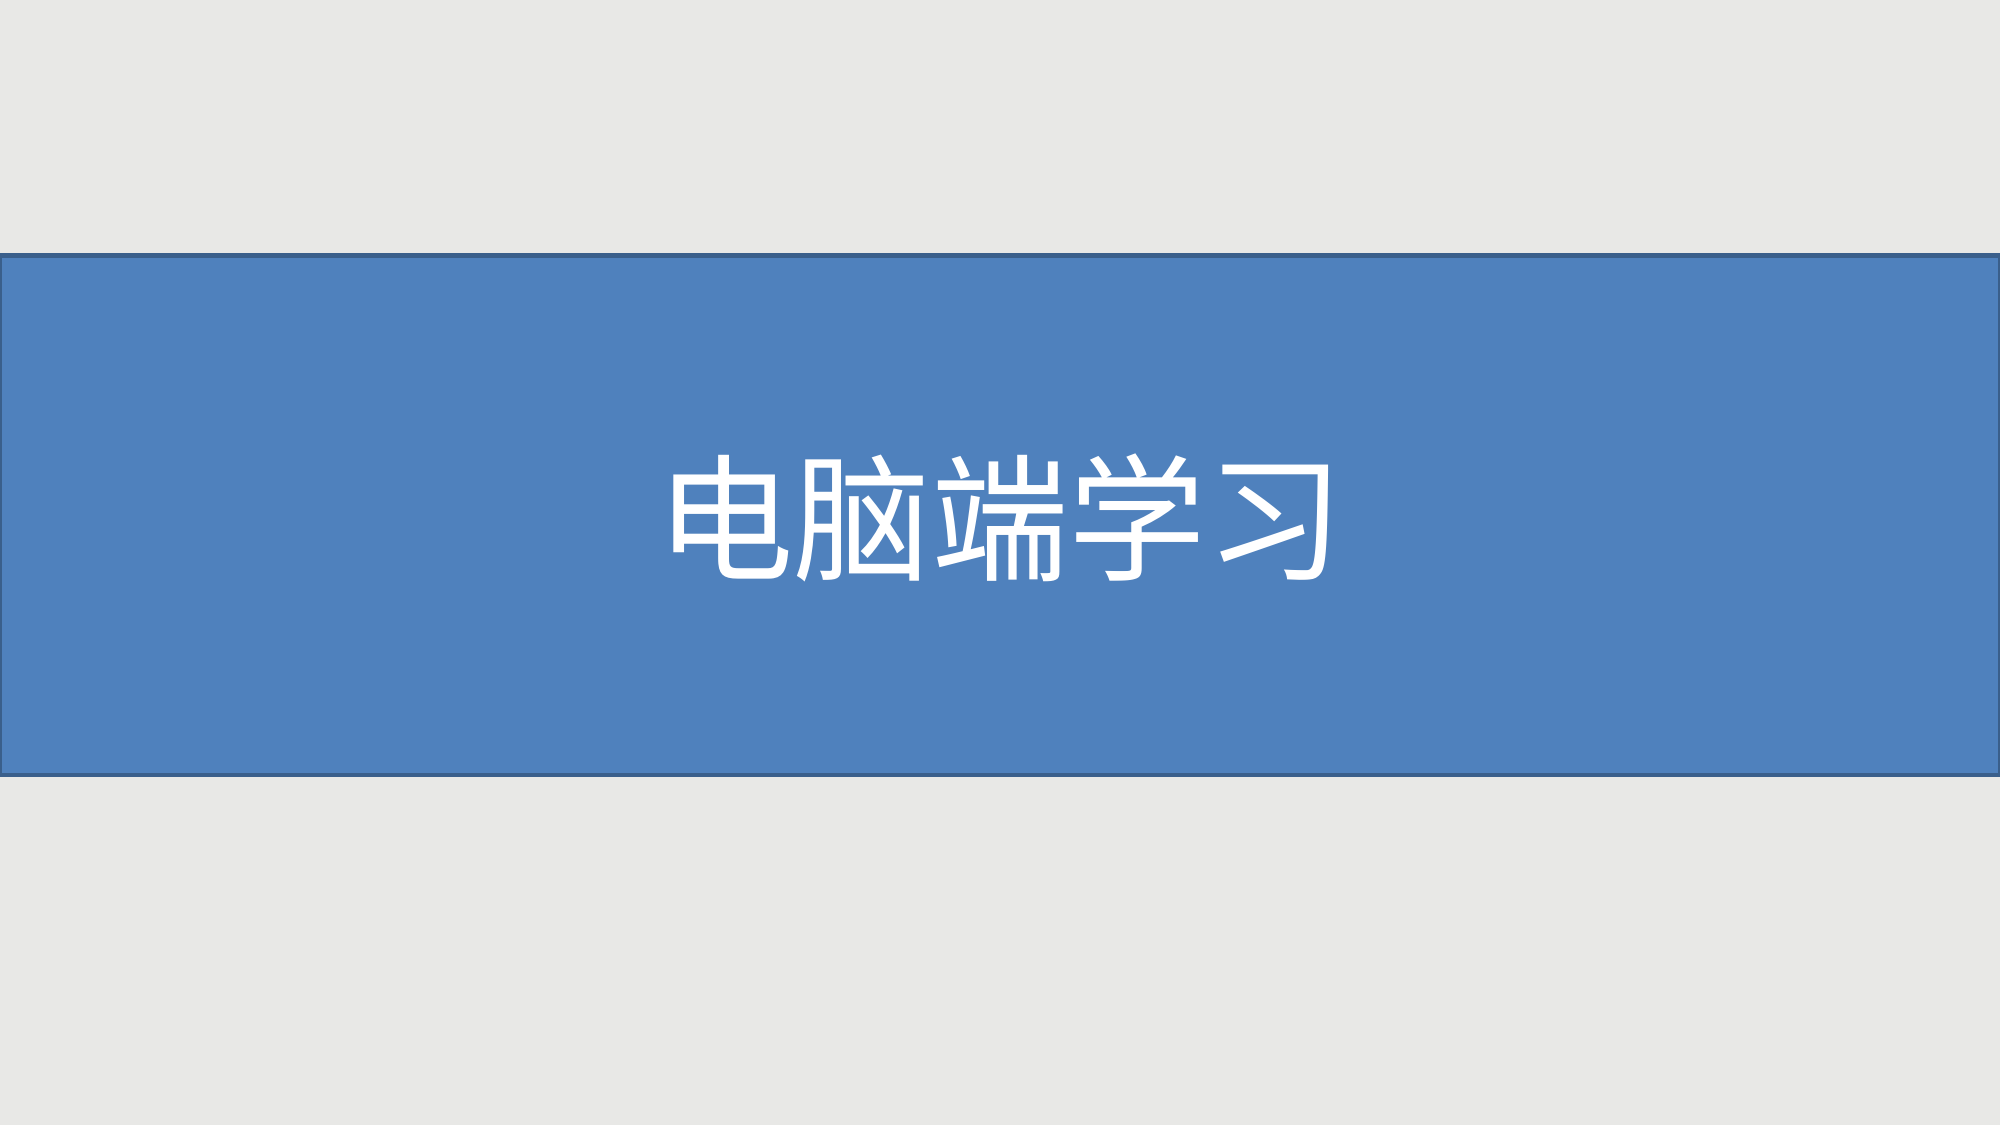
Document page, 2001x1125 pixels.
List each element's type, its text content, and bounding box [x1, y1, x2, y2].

text_box 电脑端学习 [0, 253, 2000, 777]
